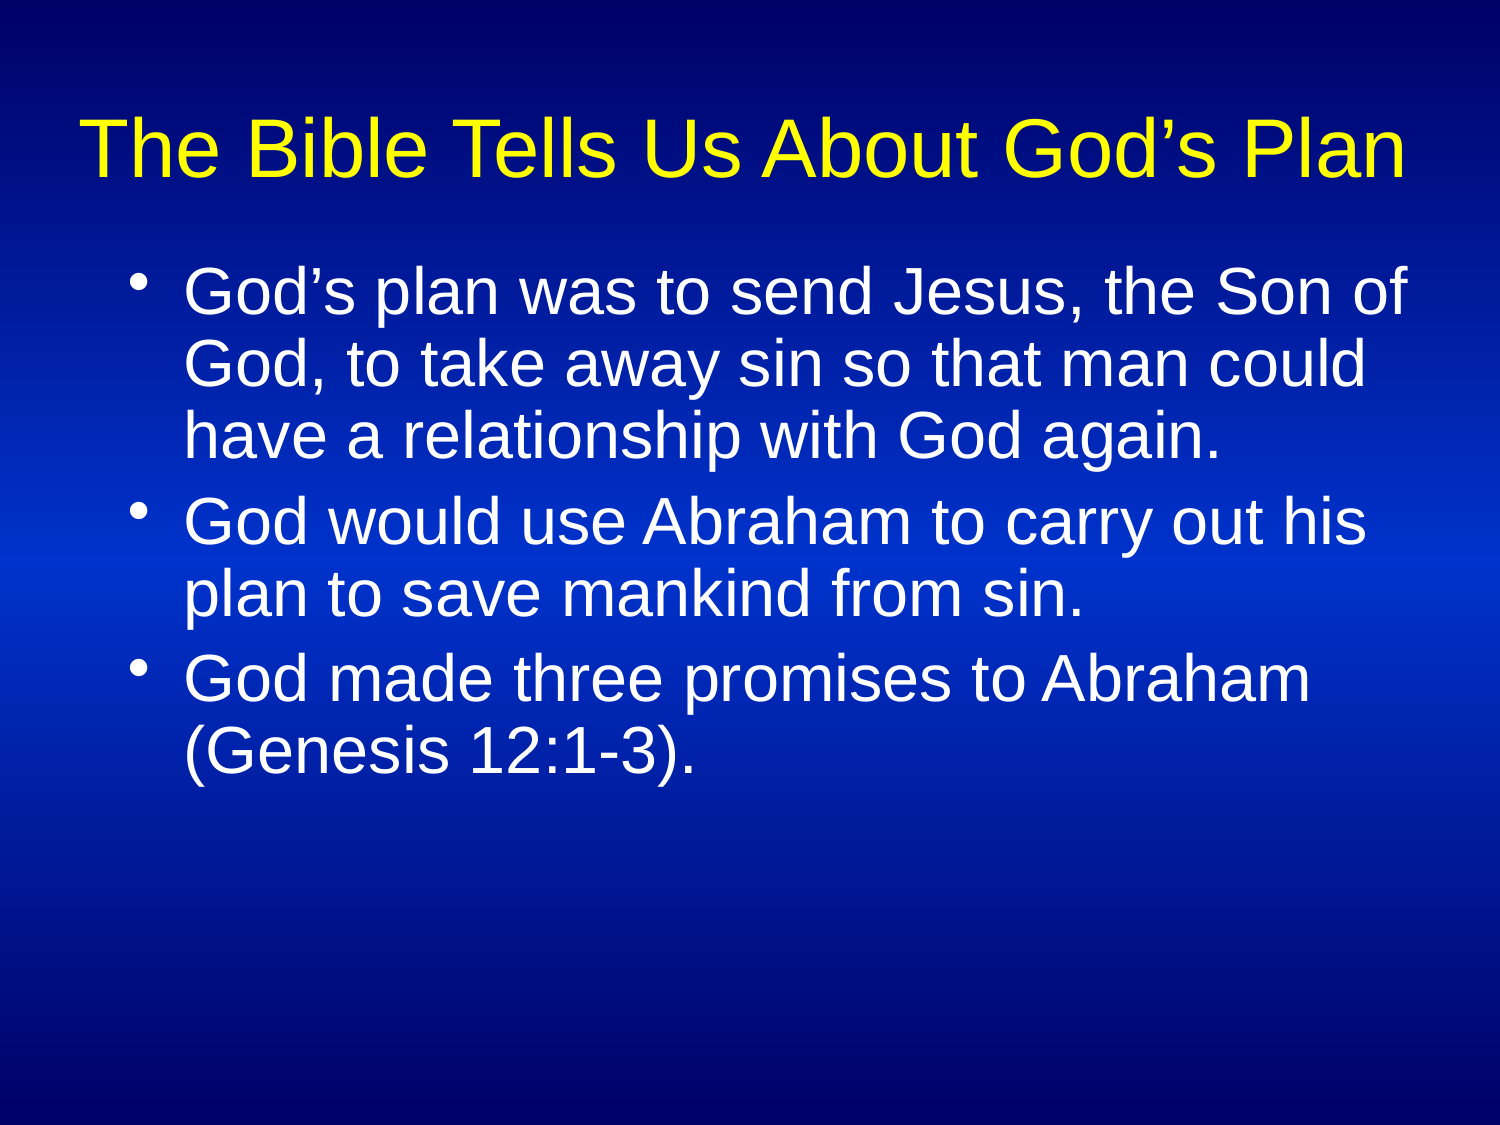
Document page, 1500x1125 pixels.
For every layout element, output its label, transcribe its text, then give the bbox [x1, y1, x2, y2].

list God’s plan was to send Jesus, the Son of God, to take away sin so that man could have a relationship with God again. God would use Abraham to carry out his plan to save mankind from sin. God made three promises to Abraham (Genesis 12:1-3). [112, 249, 1438, 850]
title The Bible Tells Us About God’s Plan [50, 50, 1438, 238]
